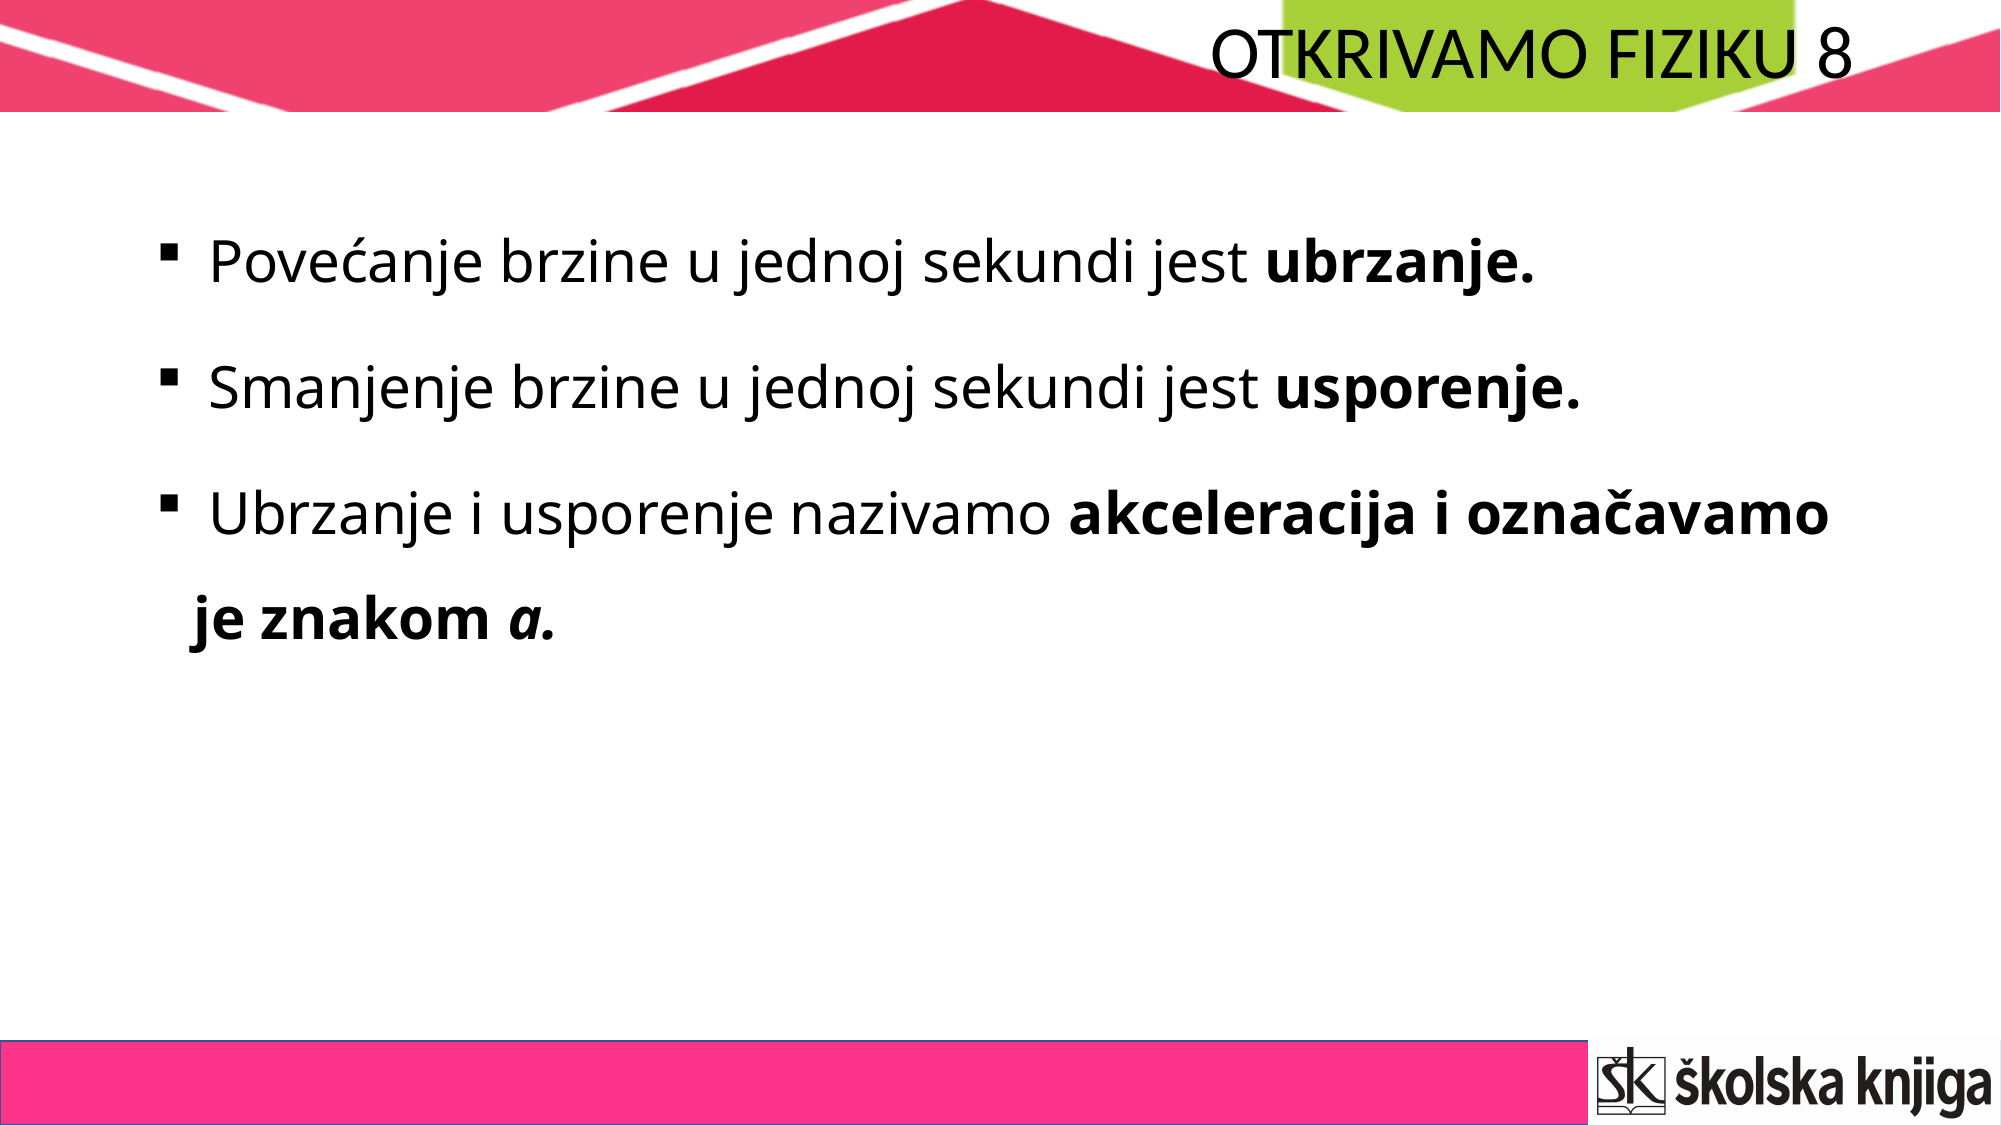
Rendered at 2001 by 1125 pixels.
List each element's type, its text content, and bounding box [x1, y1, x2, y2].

picture [0, 0, 2000, 112]
list Povećanje brzine u jednoj sekundi jest ubrzanje. Smanjenje brzine u jednoj sekundi jest usporenje. Ubrzanje i usporenje nazivamo akceleracija i označavamo je znakom a. [140, 181, 1856, 998]
picture [1588, 1035, 2000, 1125]
